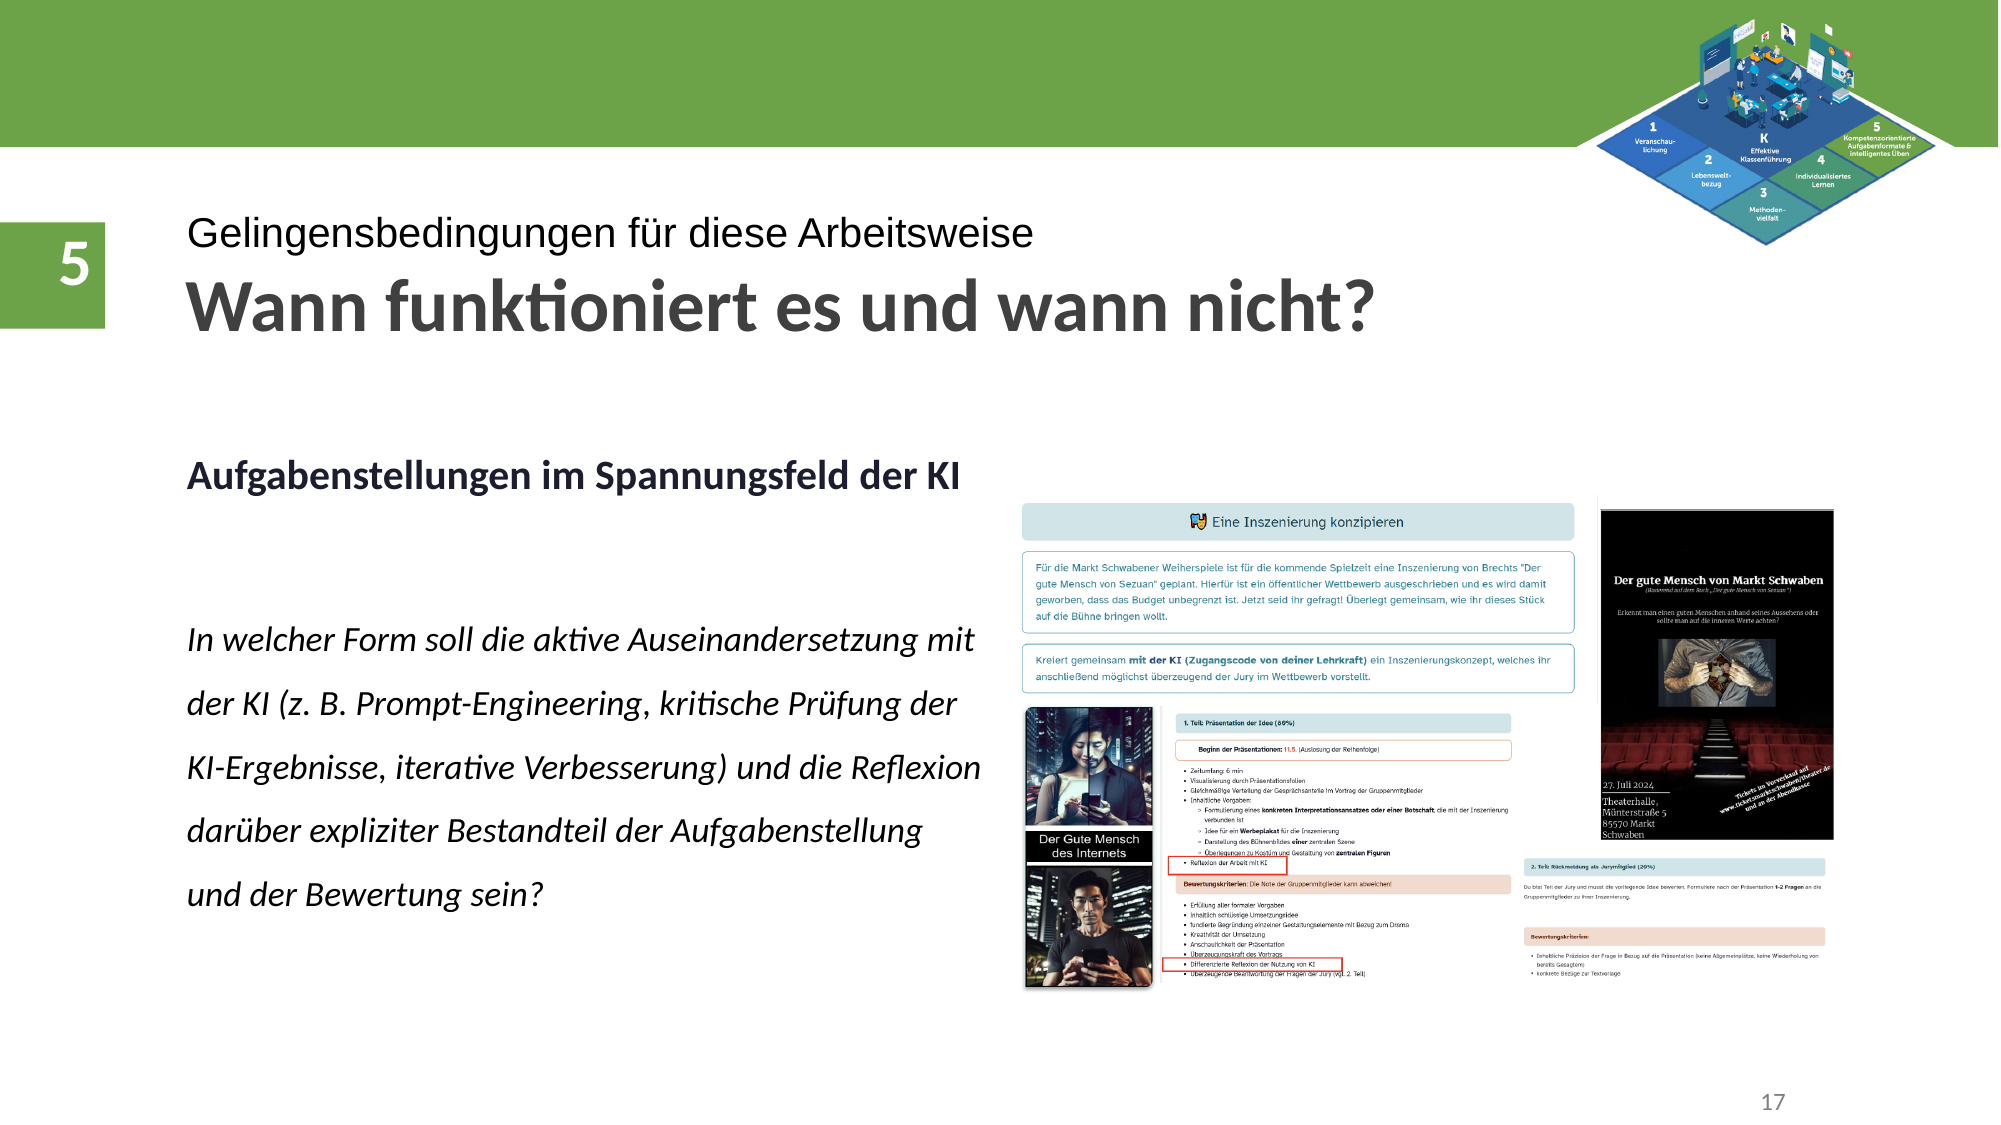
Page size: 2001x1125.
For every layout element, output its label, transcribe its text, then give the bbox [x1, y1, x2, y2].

list Wann funktioniert es und wann nicht? [170, 272, 1901, 356]
picture [1589, 12, 1942, 249]
list Gelingensbedingungen für diese Arbeitsweise [171, 180, 1615, 264]
slide_number 17 [1350, 1075, 1801, 1125]
list Aufgabenstellungen im Spannungsfeld der KI In welcher Form soll die aktive Auseinandersetzung mit der KI (z. B. Prompt-Engineering, kritische Prüfung der KI-Ergebnisse, iterative Verbesserung) und die Reflexion darüber expliziter Bestandteil der Aufgabenstellung und der Bewertung sein? [171, 446, 1000, 1038]
picture [999, 495, 1847, 994]
